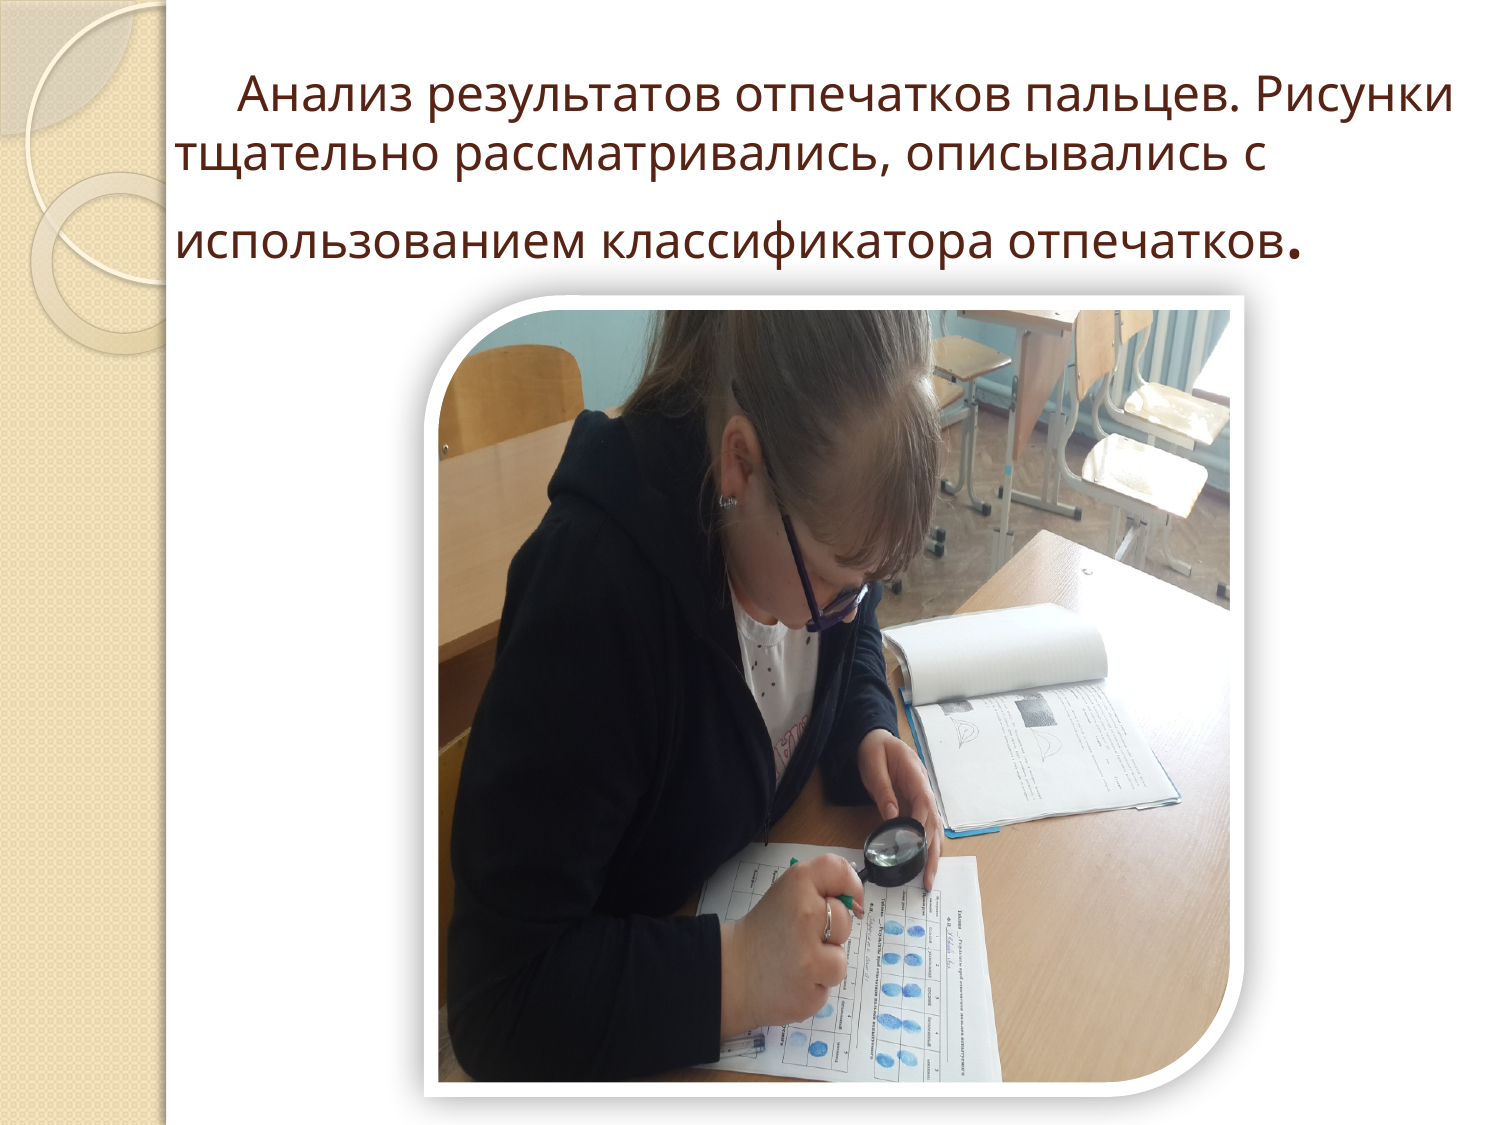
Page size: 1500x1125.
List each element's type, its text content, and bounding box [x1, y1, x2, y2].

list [430, 302, 1238, 1090]
title Анализ результатов отпечатков пальцев. Рисунки тщательно рассматривались, описывались с использованием классификатора отпечатков. [159, 45, 1500, 291]
